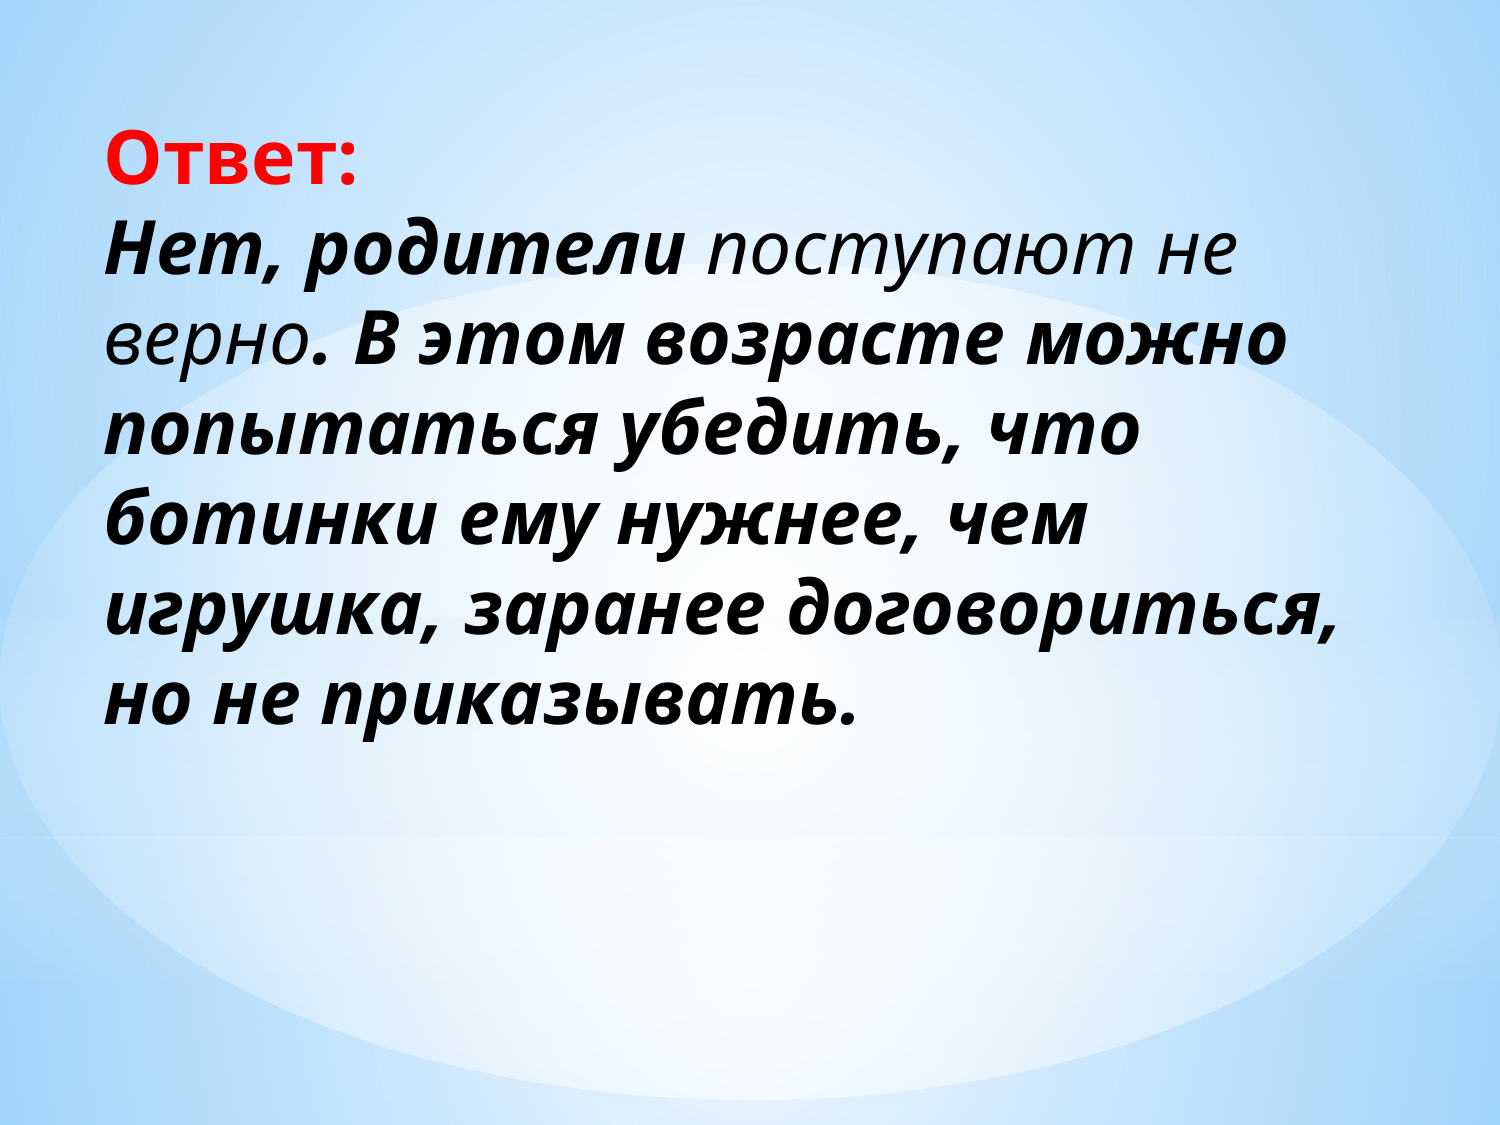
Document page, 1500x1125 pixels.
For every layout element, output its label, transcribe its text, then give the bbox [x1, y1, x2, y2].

title Ответ: Нет, родители поступают не верно. В этом возрасте можно попытаться убедить, что ботинки ему нужнее, чем игрушка, заранее договориться, но не приказывать. [88, 101, 1363, 905]
